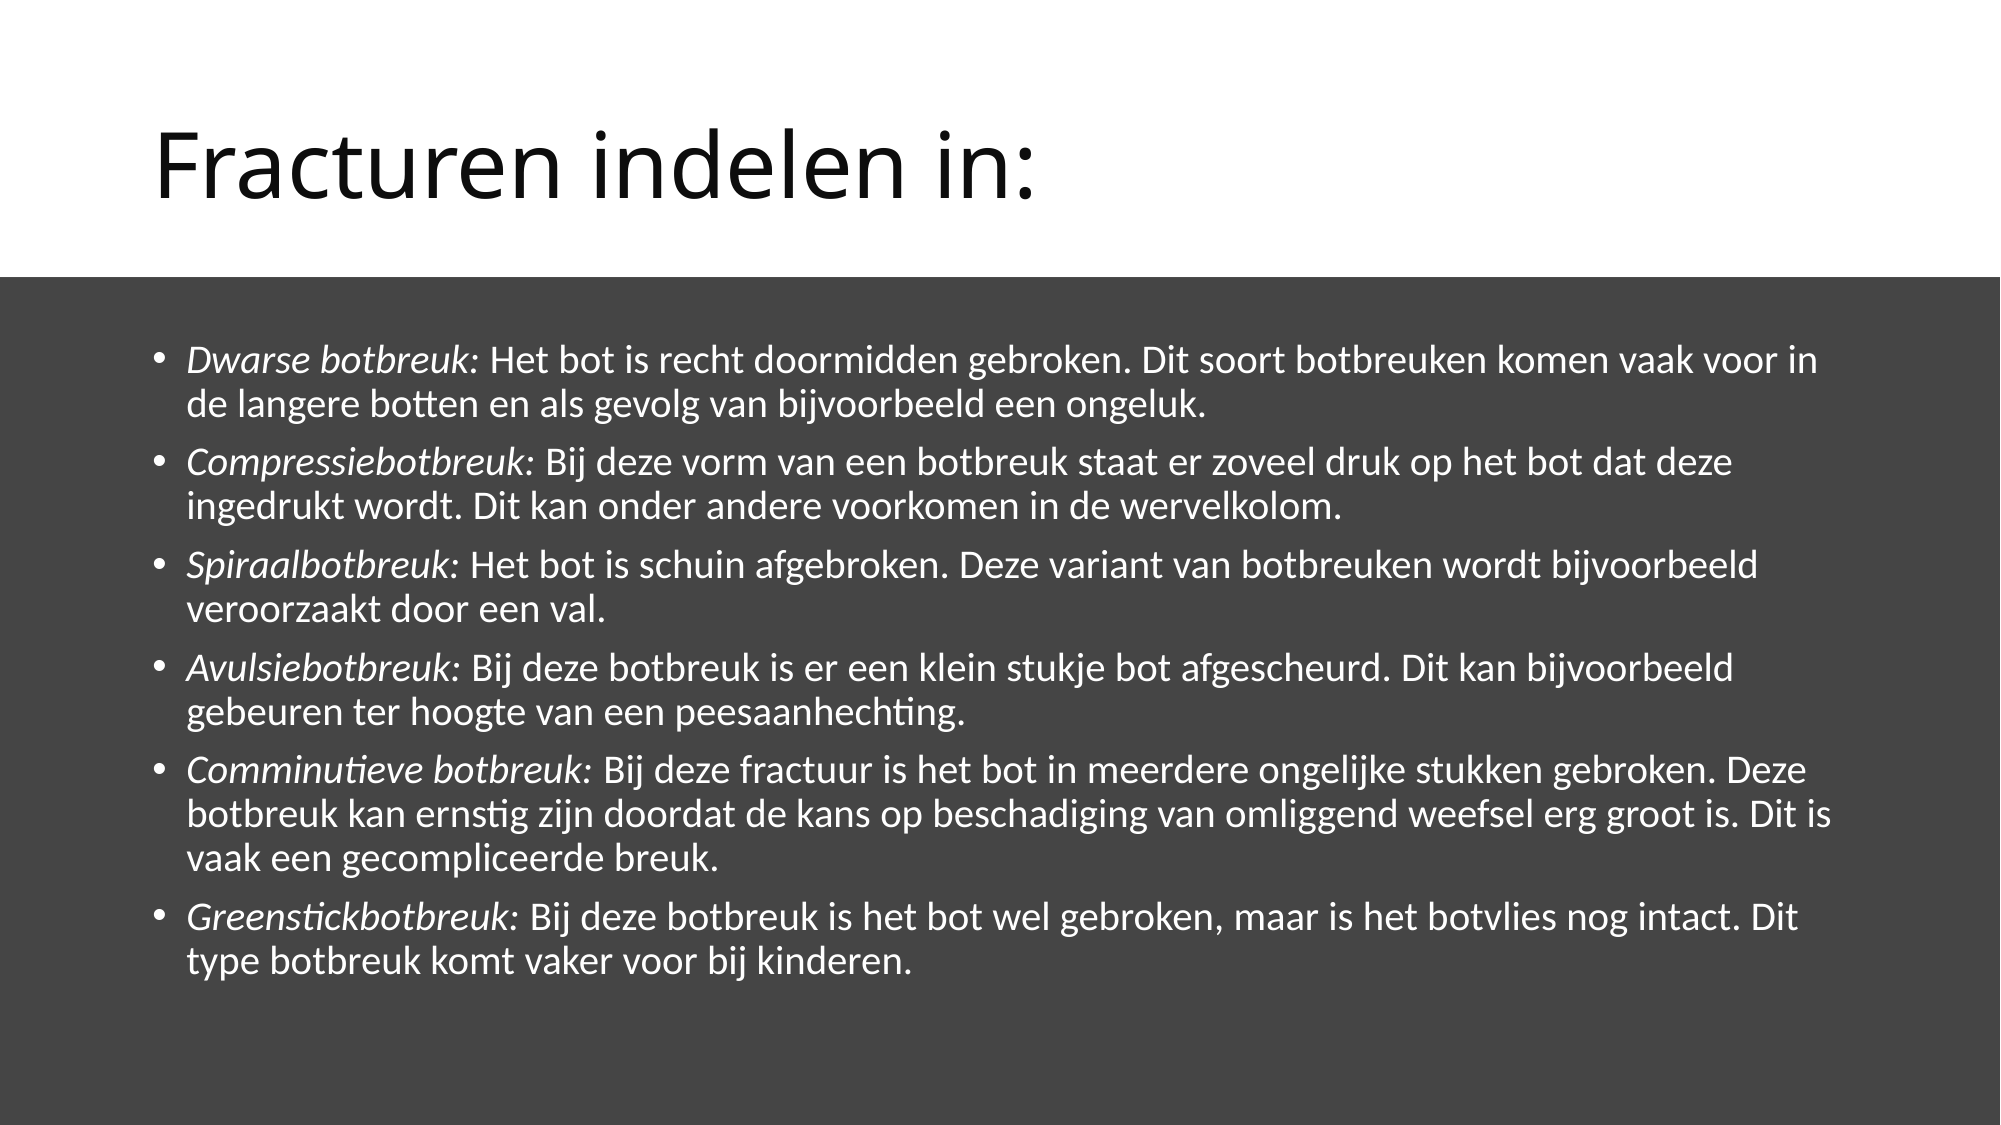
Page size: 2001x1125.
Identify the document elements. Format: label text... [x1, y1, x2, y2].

list Dwarse botbreuk: Het bot is recht doormidden gebroken. Dit soort botbreuken komen vaak voor in de langere botten en als gevolg van bijvoorbeeld een ongeluk. Compressiebotbreuk: Bij deze vorm van een botbreuk staat er zoveel druk op het bot dat deze ingedrukt wordt. Dit kan onder andere voorkomen in de wervelkolom. Spiraalbotbreuk: Het bot is schuin afgebroken. Deze variant van botbreuken wordt bijvoorbeeld veroorzaakt door een val. Avulsiebotbreuk: Bij deze botbreuk is er een klein stukje bot afgescheurd. Dit kan bijvoorbeeld gebeuren ter hoogte van een peesaanhechting. Comminutieve botbreuk: Bij deze fractuur is het bot in meerdere ongelijke stukken gebroken. Deze botbreuk kan ernstig zijn doordat de kans op beschadiging van omliggend weefsel erg groot is. Dit is vaak een gecompliceerde breuk. Greenstickbotbreuk: Bij deze botbreuk is het bot wel gebroken, maar is het botvlies nog intact. Dit type botbreuk komt vaker voor bij kinderen. [137, 330, 1863, 998]
text_box [0, 0, 2000, 276]
text_box [0, 276, 2000, 1125]
title Fracturen indelen in: [137, 59, 1863, 278]
